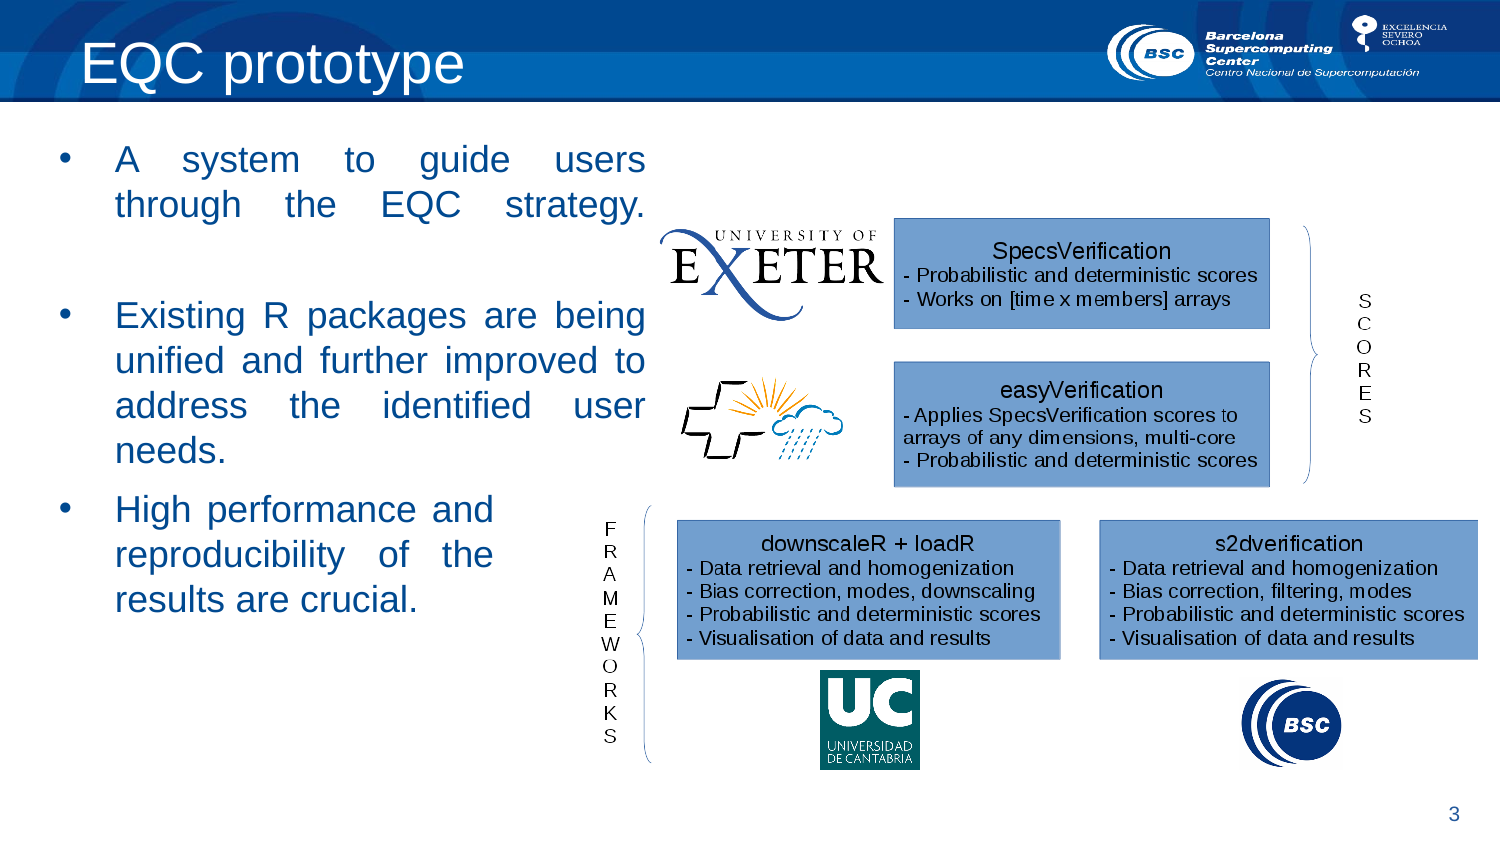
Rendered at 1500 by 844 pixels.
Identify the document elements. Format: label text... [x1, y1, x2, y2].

picture [0, 0, 1500, 102]
list A system to guide users through the EQC strategy. Existing R packages are being unified and further improved to address the identified user needs. [25, 127, 662, 547]
list High performance and reproducibility of the results are crucial. [25, 477, 510, 703]
title EQC prototype [65, 17, 1081, 102]
picture [588, 217, 1478, 771]
